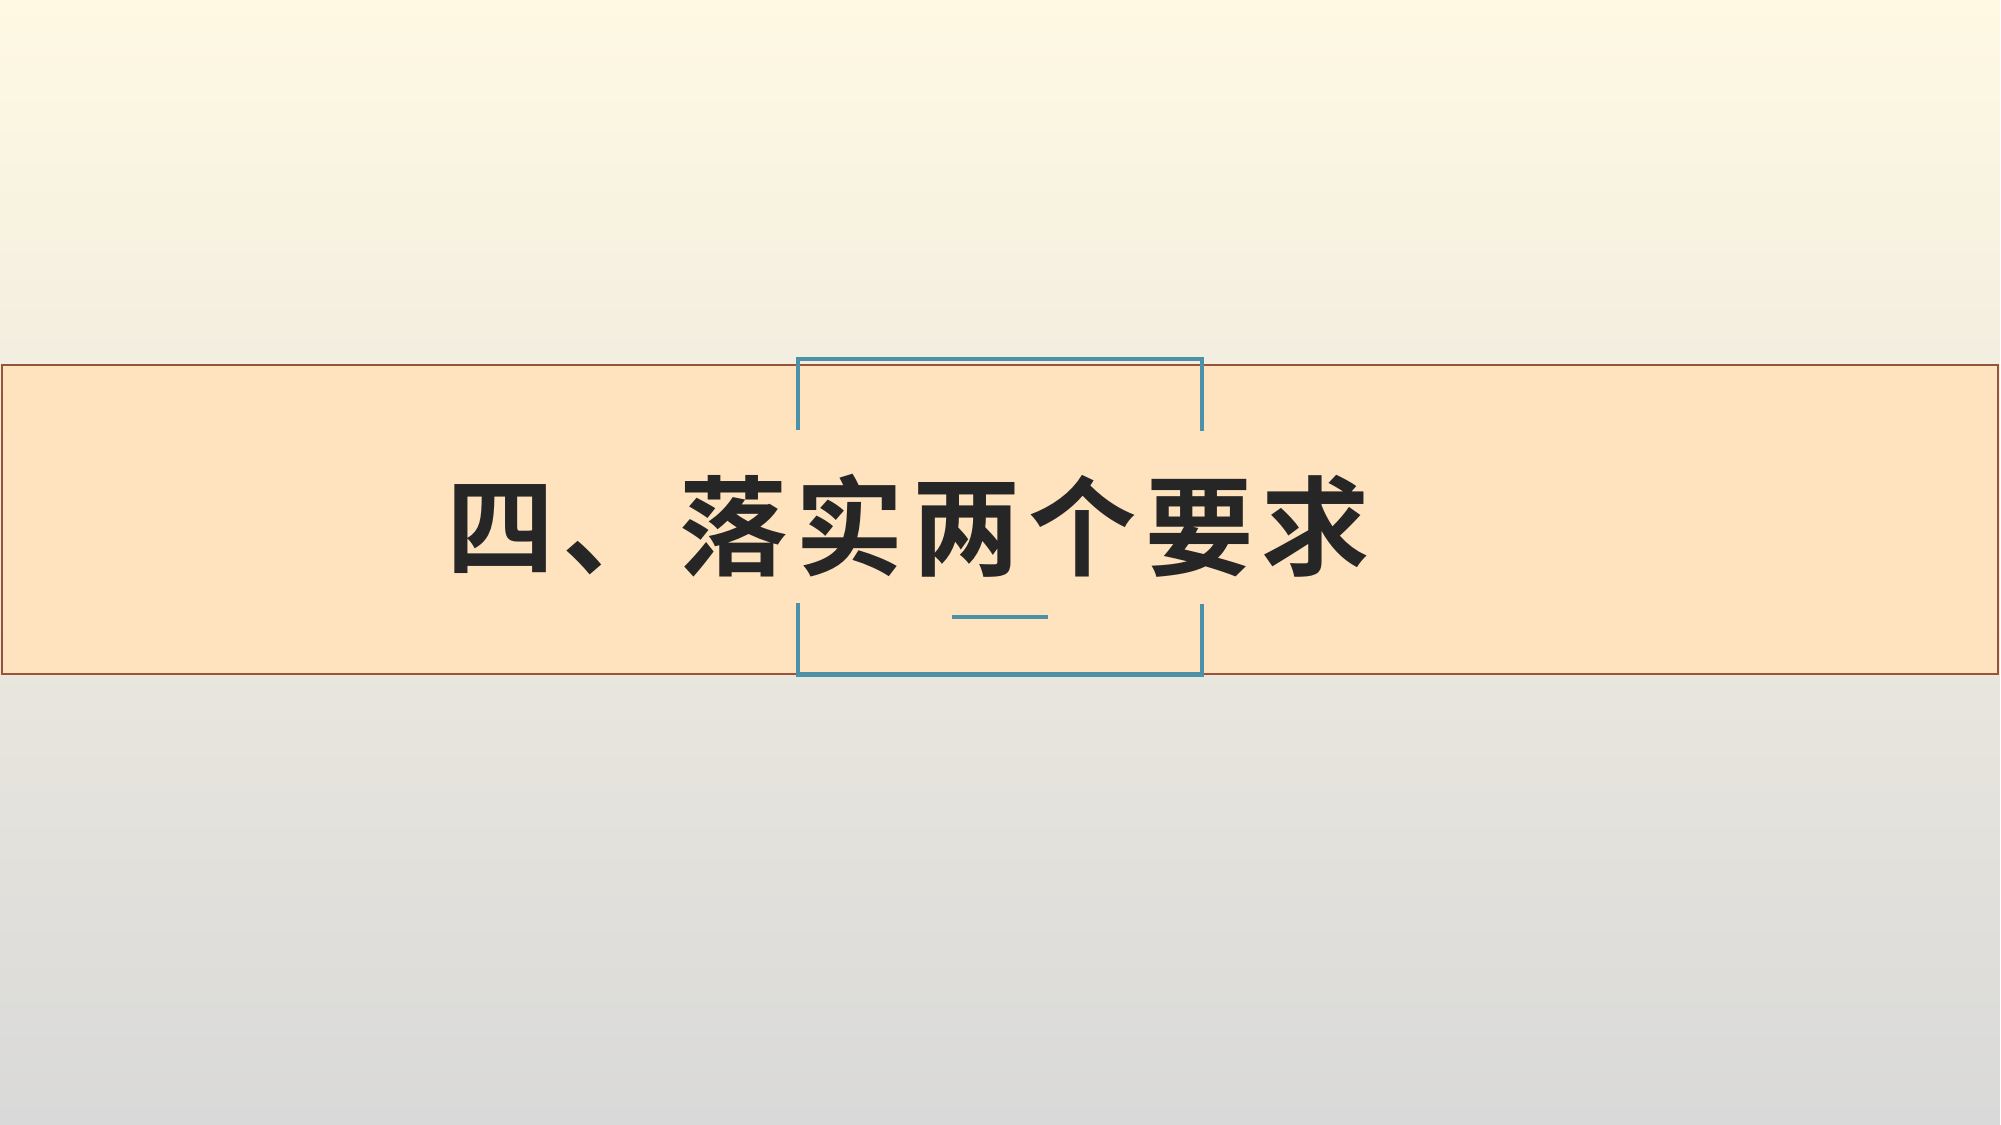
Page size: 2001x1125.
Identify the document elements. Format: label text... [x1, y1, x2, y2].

text_box [797, 358, 1203, 430]
text_box 四、落实两个要求 [293, 430, 1524, 589]
text_box [797, 602, 1203, 676]
text_box [1, 364, 1999, 675]
